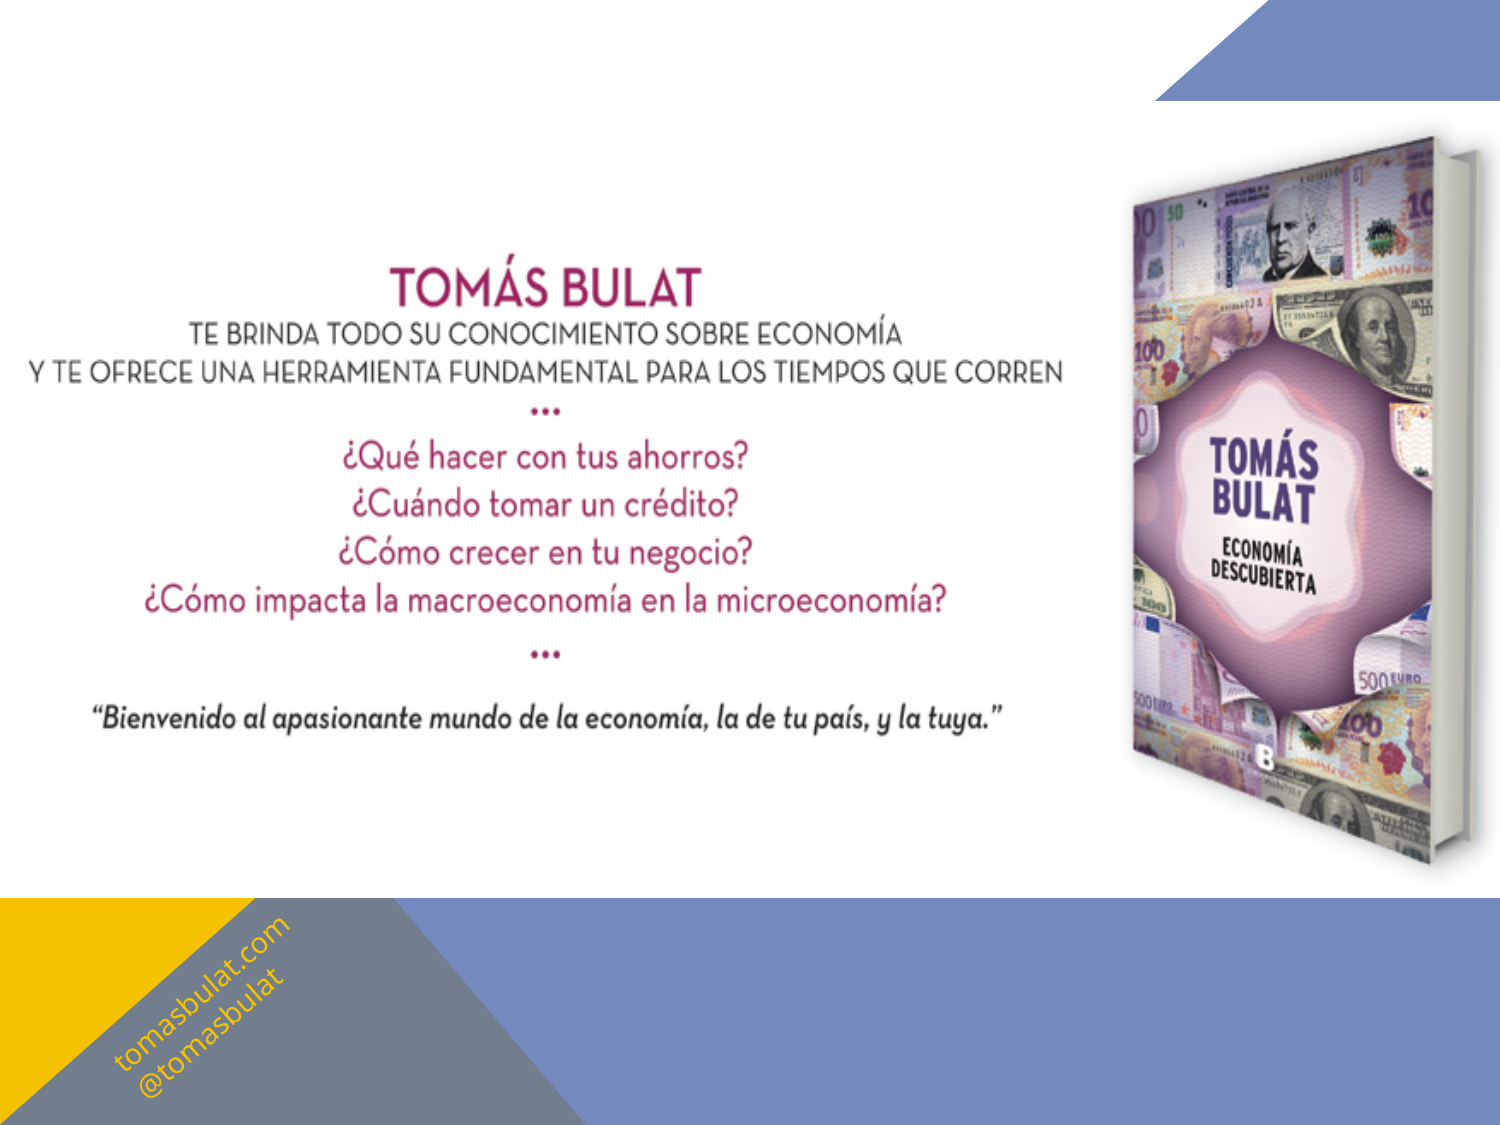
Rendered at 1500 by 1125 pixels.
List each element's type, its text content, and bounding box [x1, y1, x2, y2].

text_box tomasbulat.com @tomasbulat [89, 906, 335, 1121]
picture [0, 101, 1500, 898]
